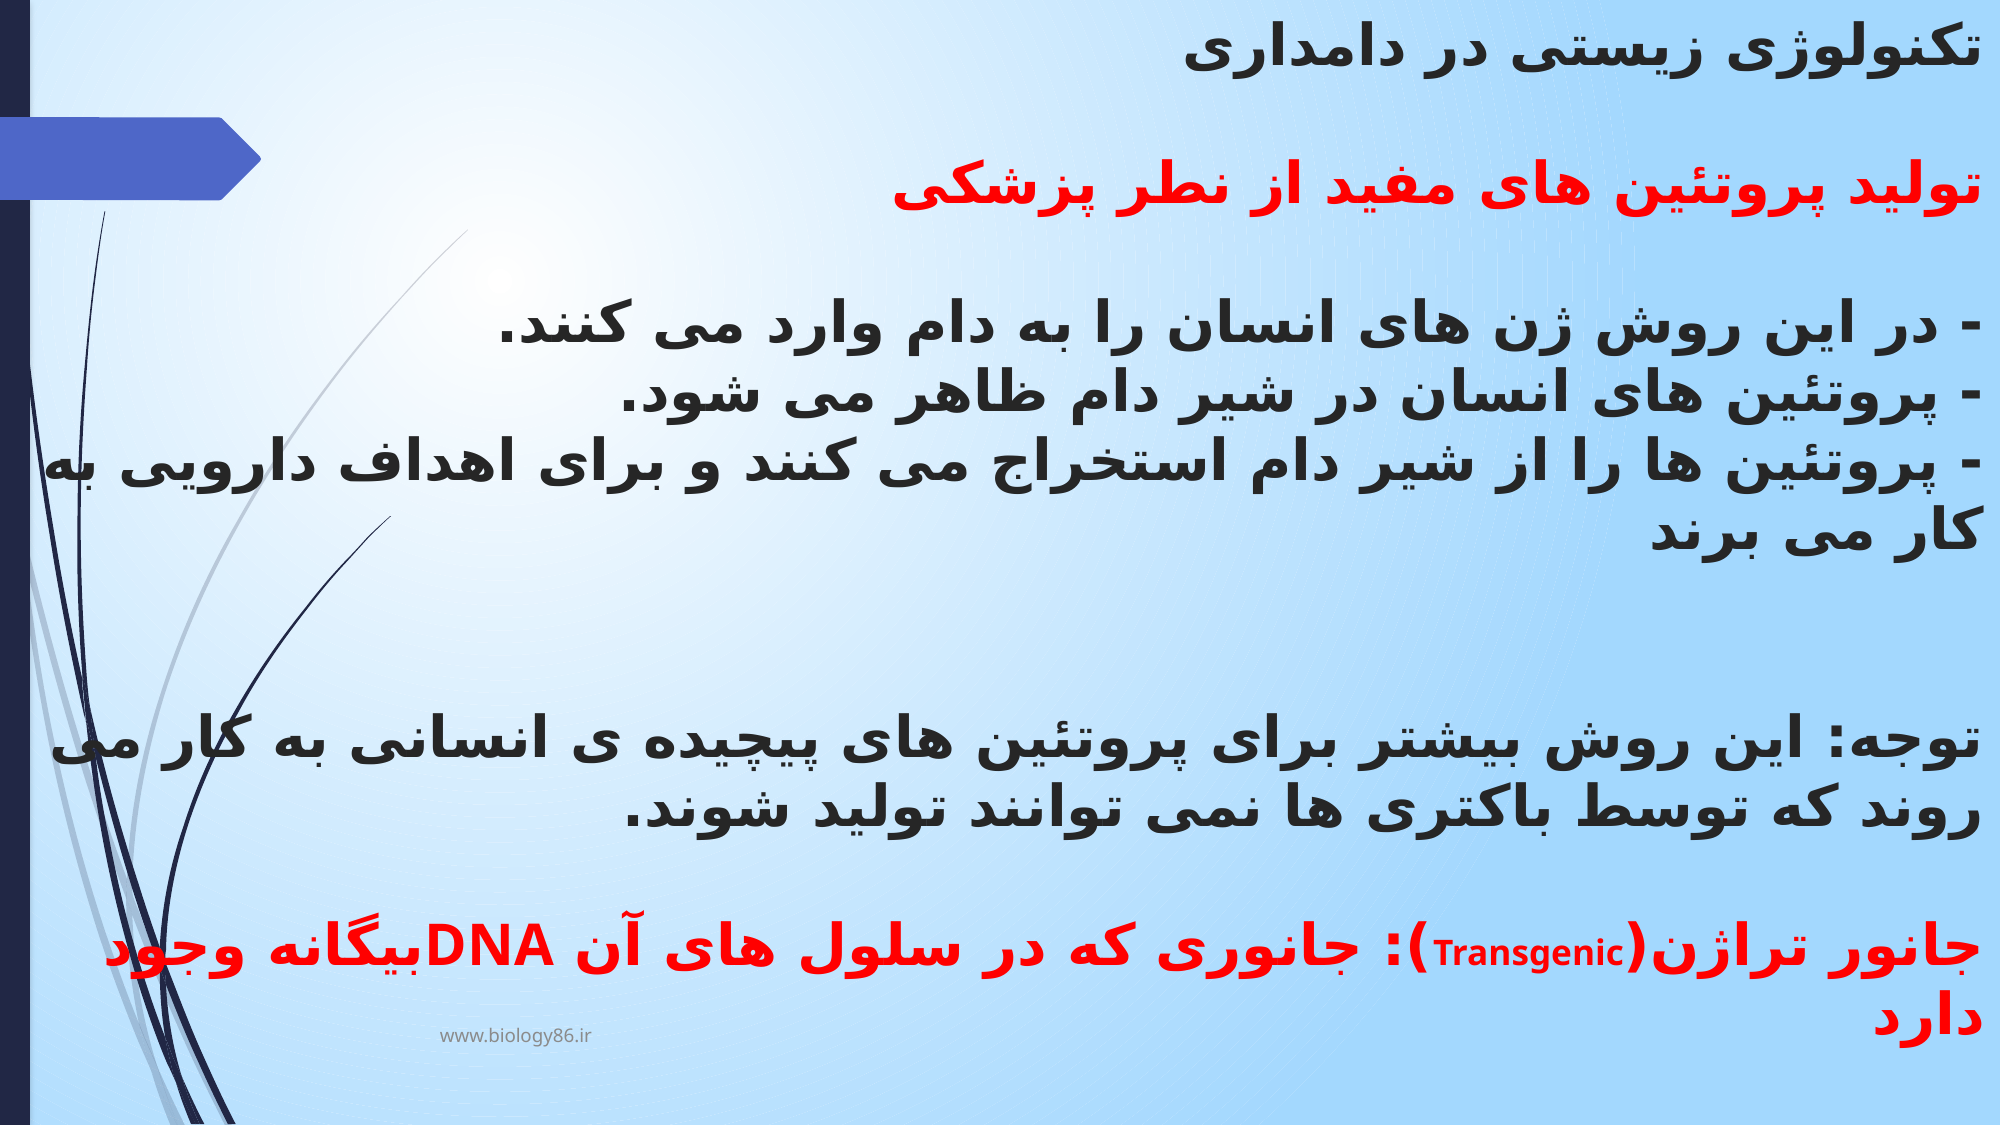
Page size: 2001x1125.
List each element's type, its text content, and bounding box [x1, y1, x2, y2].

title تکنولوژی زیستی در دامداری تولید پروتئین های مفید از نطر پزشکی - در این روش ژن های انسان را به دام وارد می کنند. - پروتئین های انسان در شیر دام ظاهر می شود. - پروتئین ها را از شیر دام استخراج می کنند و برای اهداف دارویی به کار می برند توجه: این روش بیشتر برای پروتئین های پیچیده ی انسانی به کار می روند که توسط باکتری ها نمی توانند تولید شوند. جانور تراژن(Transgenic): جانوری که در سلول های آن DNAبیگانه وجود دارد [0, 0, 2000, 1125]
footer www.biology86.ir [424, 1006, 1675, 1067]
